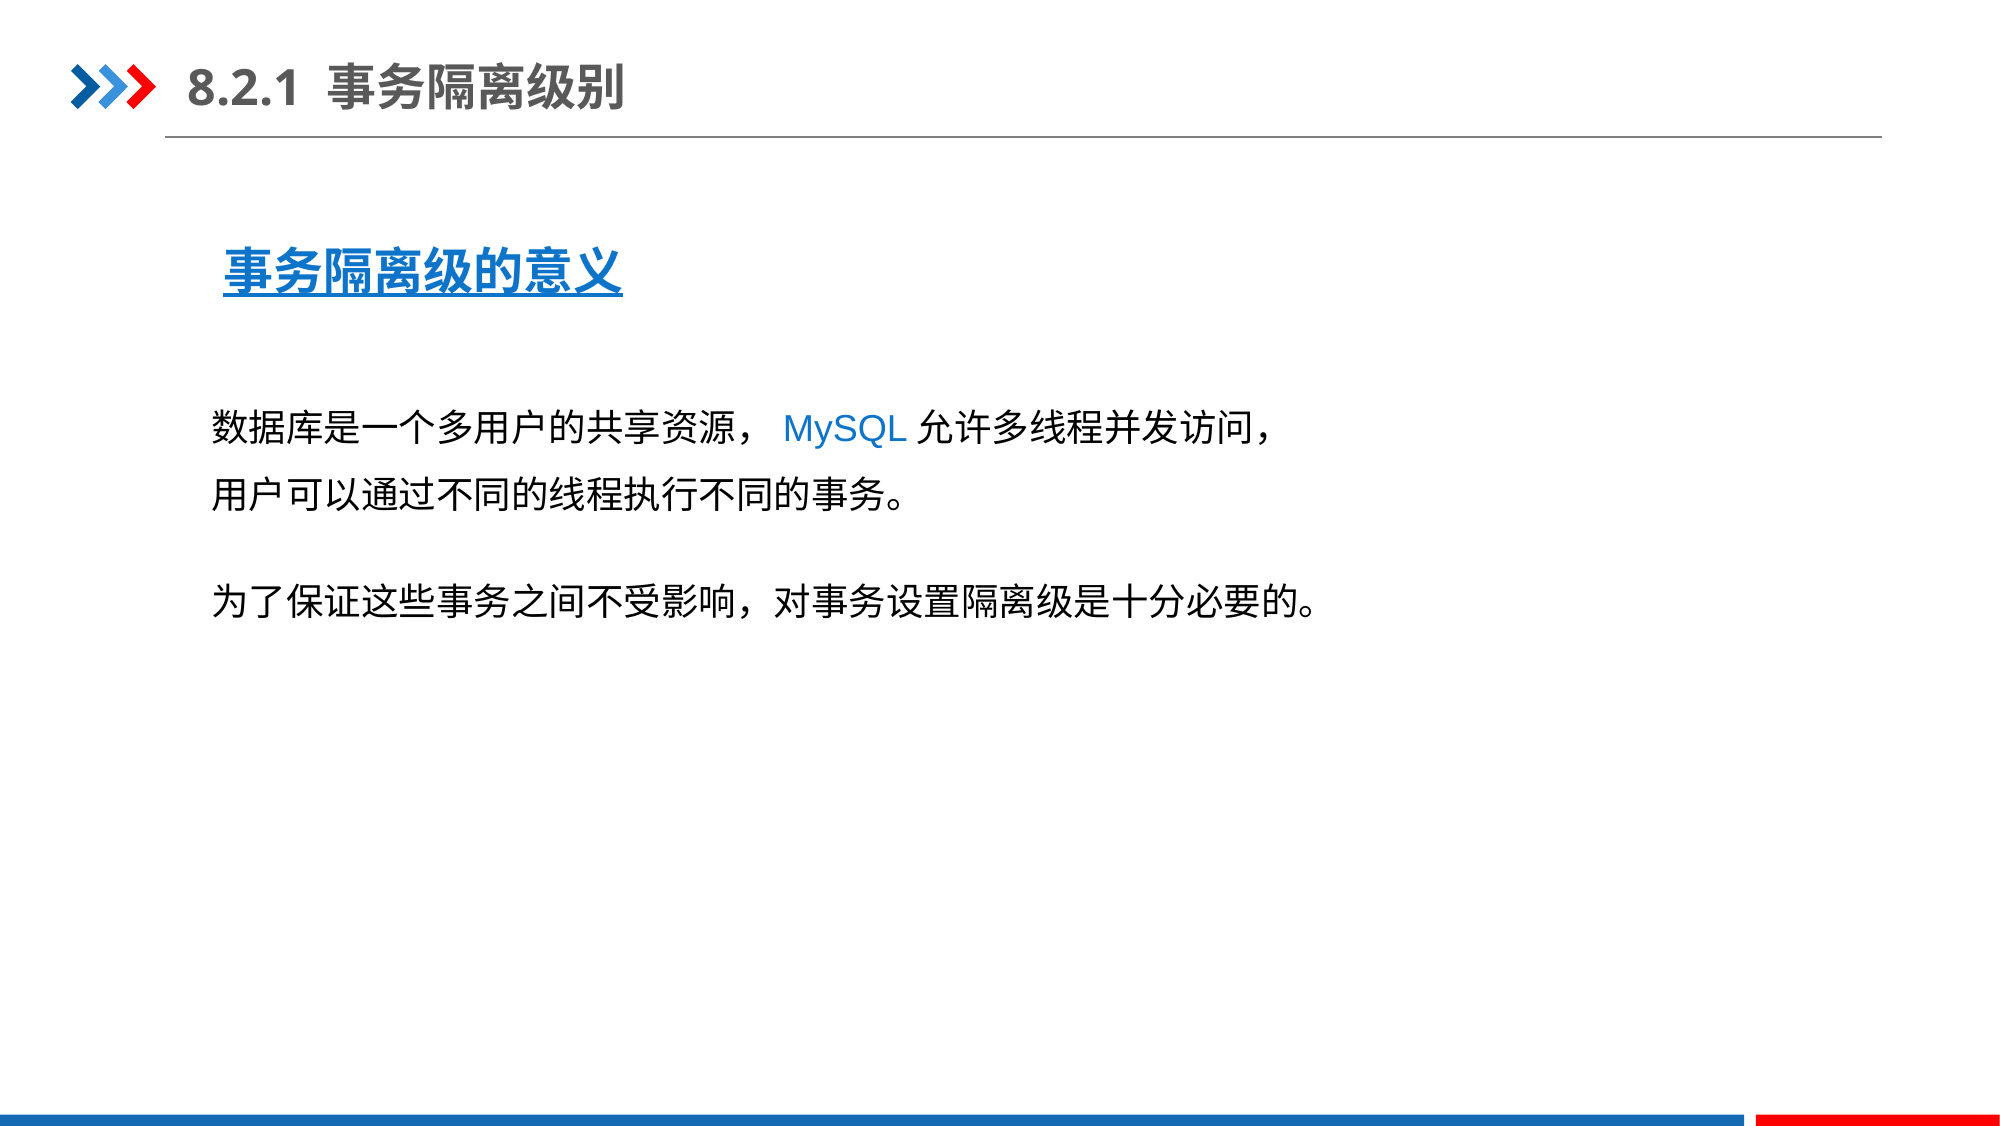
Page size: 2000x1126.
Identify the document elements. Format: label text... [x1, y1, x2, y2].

text_box 事务隔离级的意义 [208, 231, 781, 307]
text_box 数据库是一个多用户的共享资源，MySQL允许多线程并发访问， 用户可以通过不同的线程执行不同的事务。 为了保证这些事务之间不受影响，对事务设置隔离级是十分必要的。 [196, 373, 1700, 631]
text_box 8.2.1 事务隔离级别 [187, 43, 827, 127]
